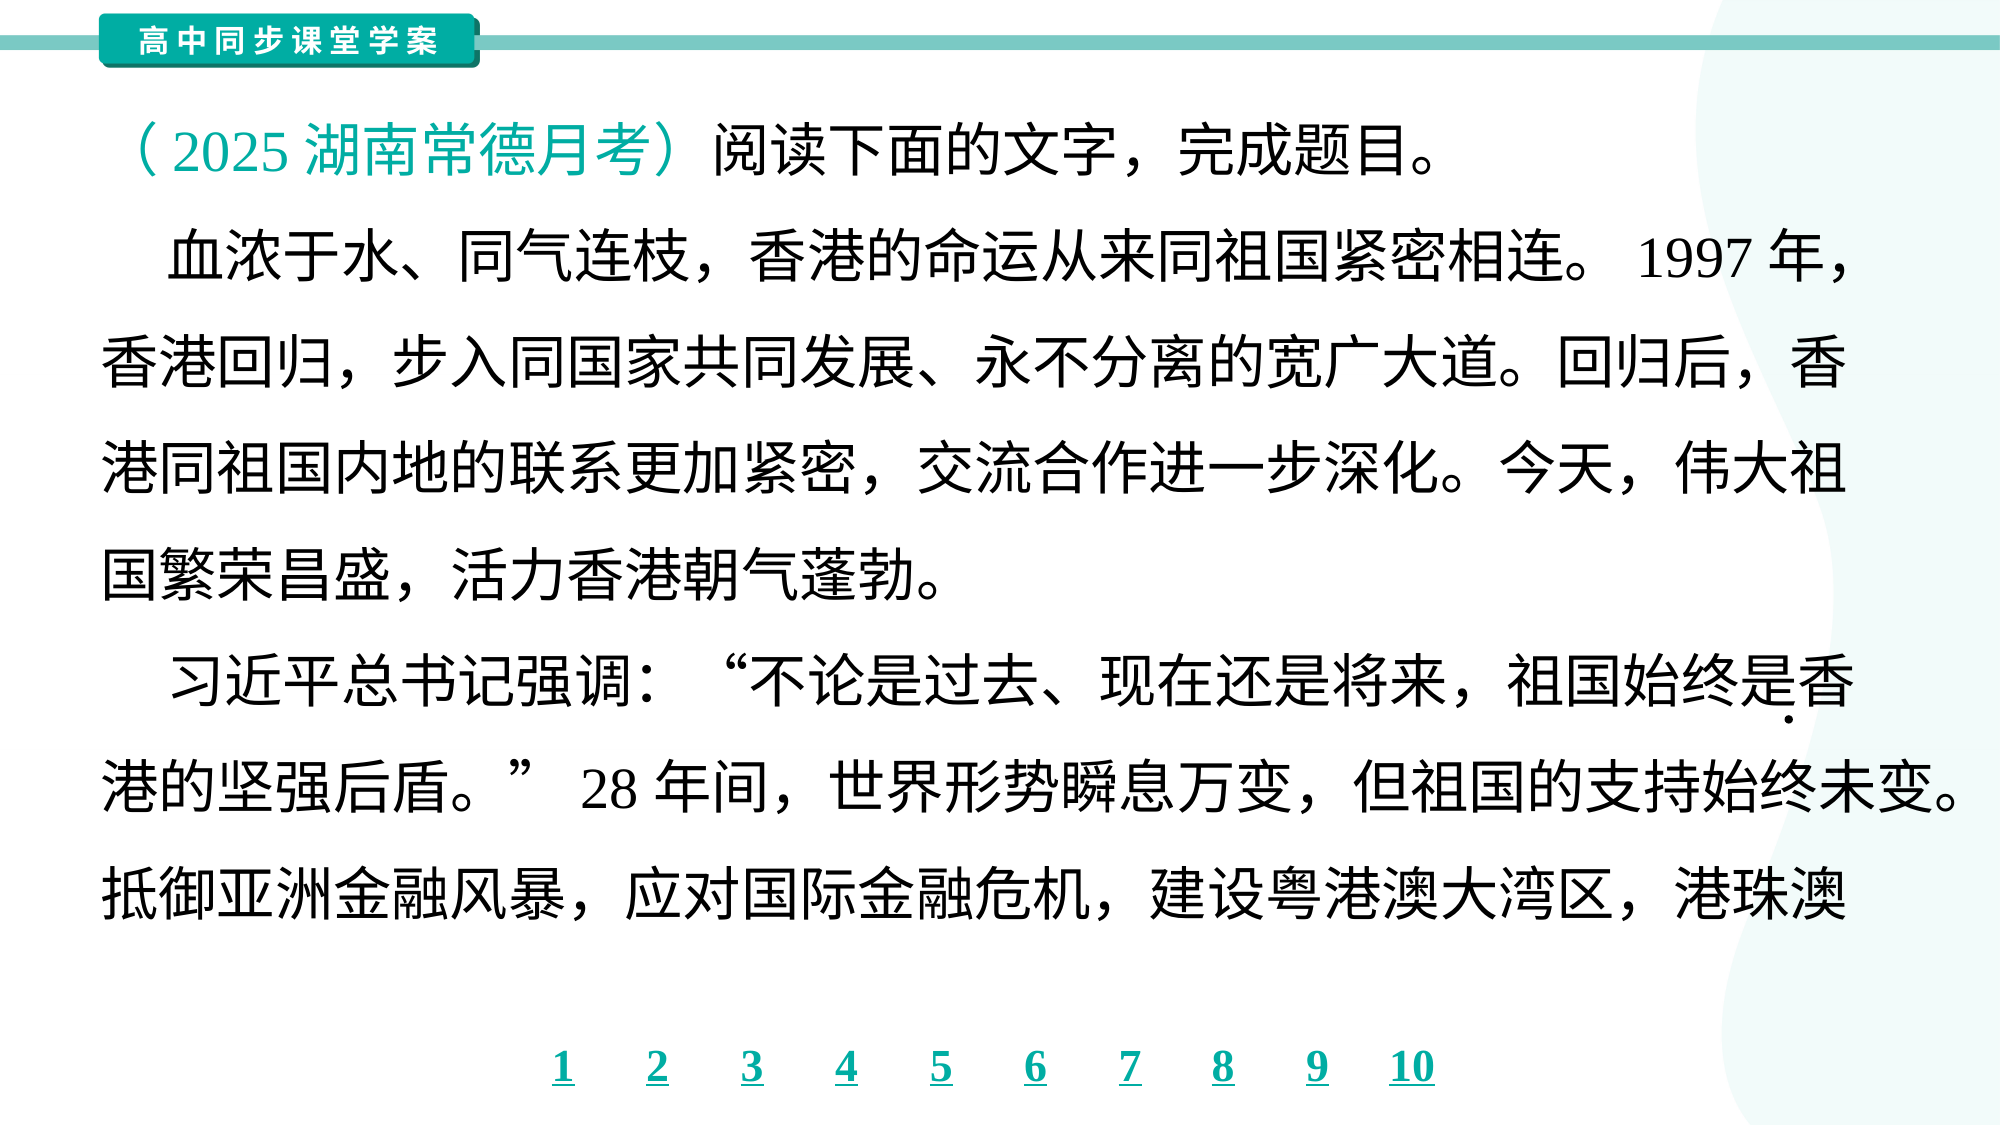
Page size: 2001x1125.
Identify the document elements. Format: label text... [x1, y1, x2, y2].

text_box （2025湖南常德月考）阅读下面的文字，完成题目。 血浓于水、同气连枝，香港的命运从来同祖国紧密相连。1997年， 香港回归，步入同国家共同发展、永不分离的宽广大道。回归后，香 港同祖国内地的联系更加紧密，交流合作进一步深化。今天，伟大祖 国繁荣昌盛，活力香港朝气蓬勃。 习近平总书记强调：“不论是过去、现在还是将来，祖国始终是香 港的坚强后盾。”28年间，世界形势瞬息万变，但祖国的支持始终未变。 抵御亚洲金融风暴，应对国际金融危机，建设粤港澳大湾区，港珠澳 [100, 76, 1899, 927]
text_box [1784, 715, 1793, 724]
picture [0, 0, 2000, 1125]
